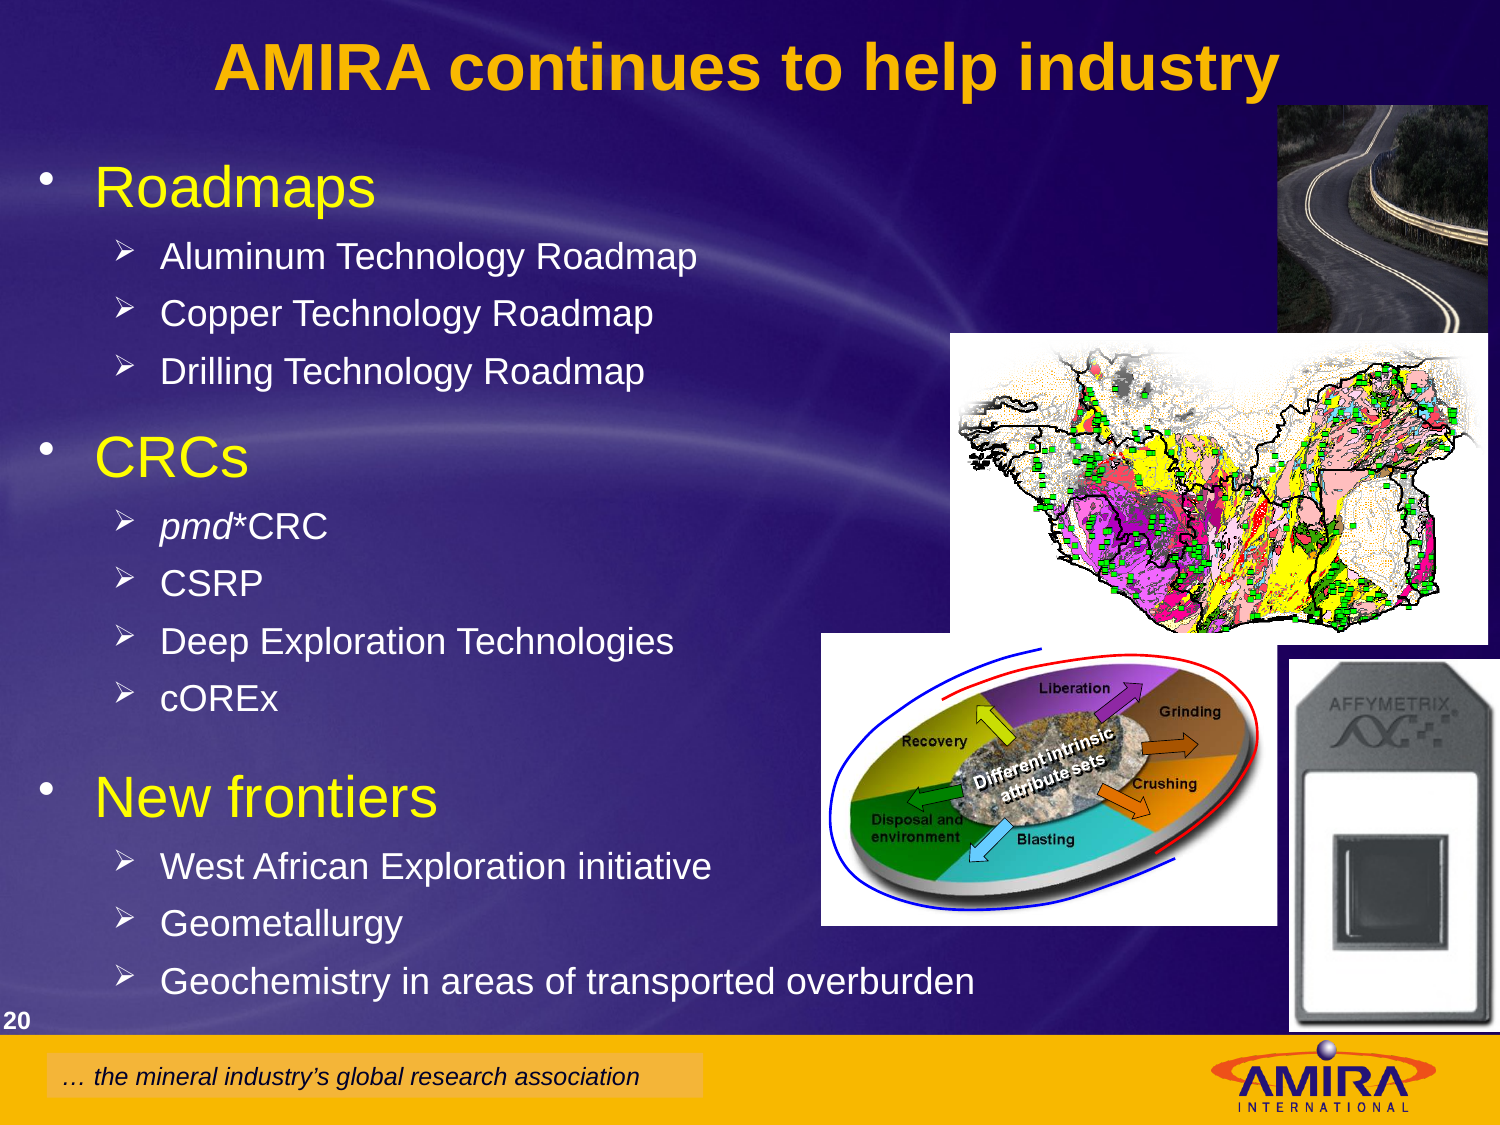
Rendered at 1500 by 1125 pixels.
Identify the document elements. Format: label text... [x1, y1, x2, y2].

picture [0, 0, 1500, 1034]
text_box Roadmaps Aluminum Technology Roadmap Copper Technology Roadmap Drilling Technology Roadmap CRCs pmd*CRC CSRP Deep Exploration Technologies cOREx New frontiers West African Exploration initiative Geometallurgy Geochemistry in areas of transported overburden [23, 141, 1325, 1079]
title AMIRA continues to help industry [53, 0, 1442, 139]
text_box 20 [0, 997, 59, 1043]
picture [1211, 1040, 1436, 1112]
